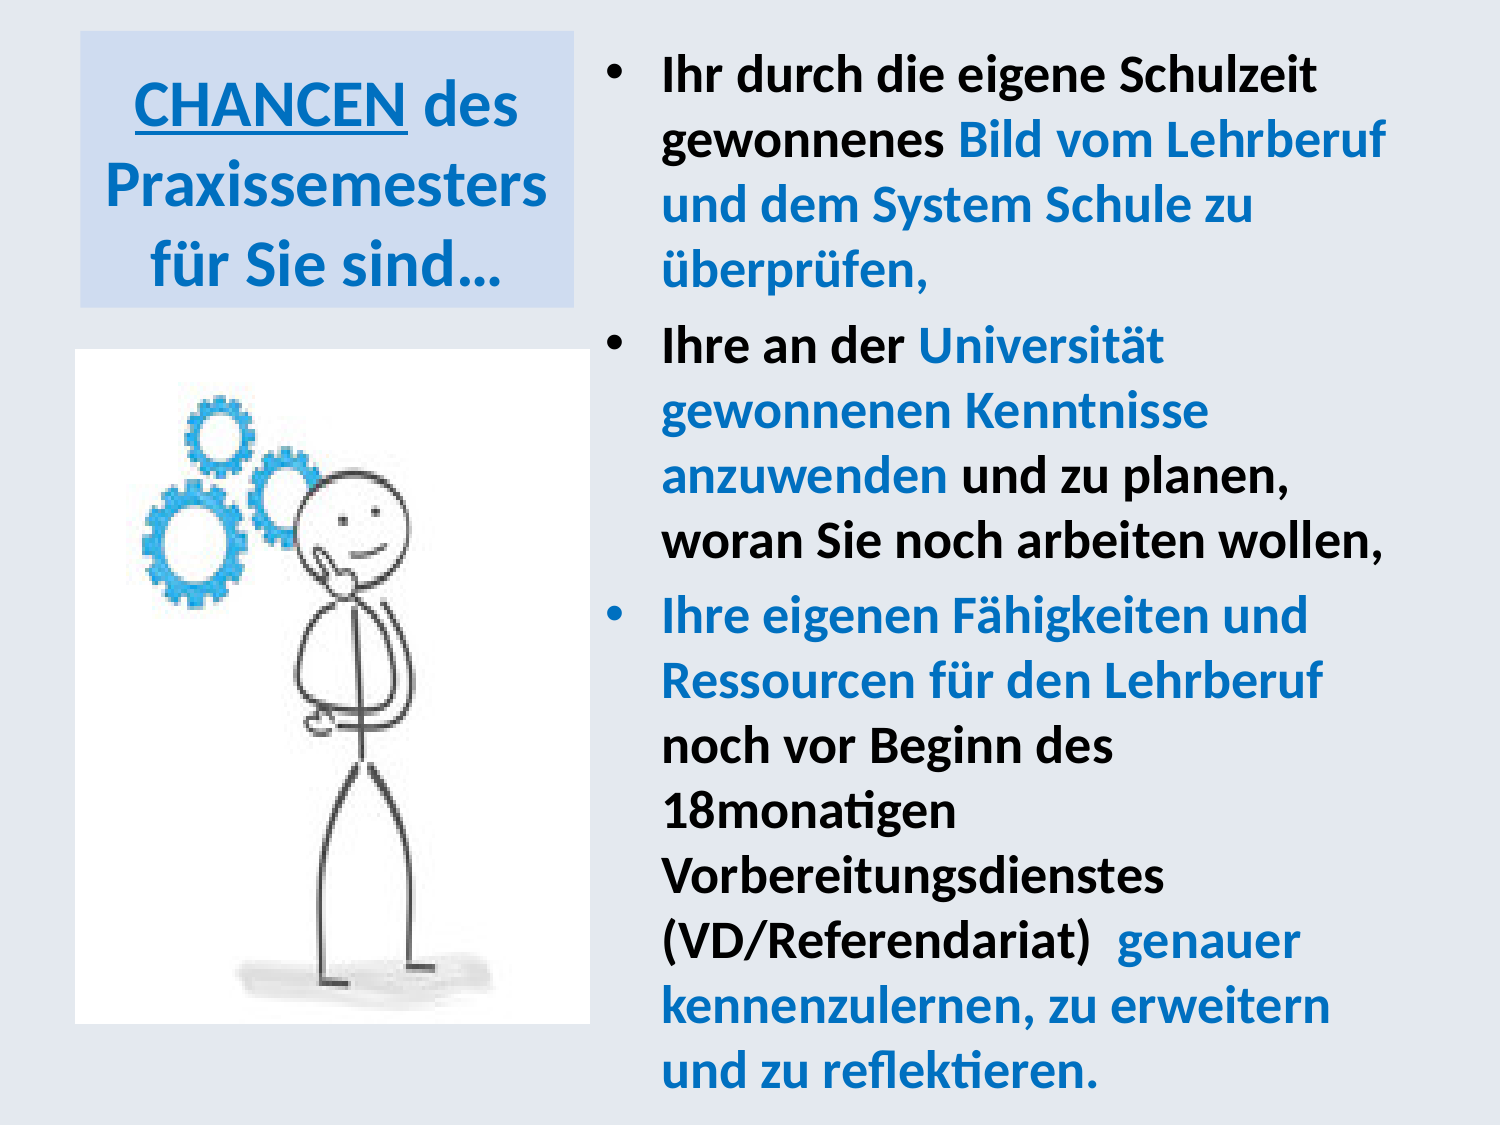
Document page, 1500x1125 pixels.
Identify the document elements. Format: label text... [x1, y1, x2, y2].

list Ihr durch die eigene Schulzeit gewonnenes Bild vom Lehrberuf und dem System Schule zu überprüfen, Ihre an der Universität gewonnenen Kenntnisse anzuwenden und zu planen, woran Sie noch arbeiten wollen, Ihre eigenen Fähigkeiten und Ressourcen für den Lehrberuf noch vor Beginn des 18monatigen Vorbereitungsdienstes (VD/Referendariat) genauer kennenzulernen, zu erweitern und zu reflektieren. [589, 30, 1436, 1125]
title CHANCEN des Praxissemesters für Sie sind… [80, 30, 574, 308]
picture [74, 349, 591, 1024]
